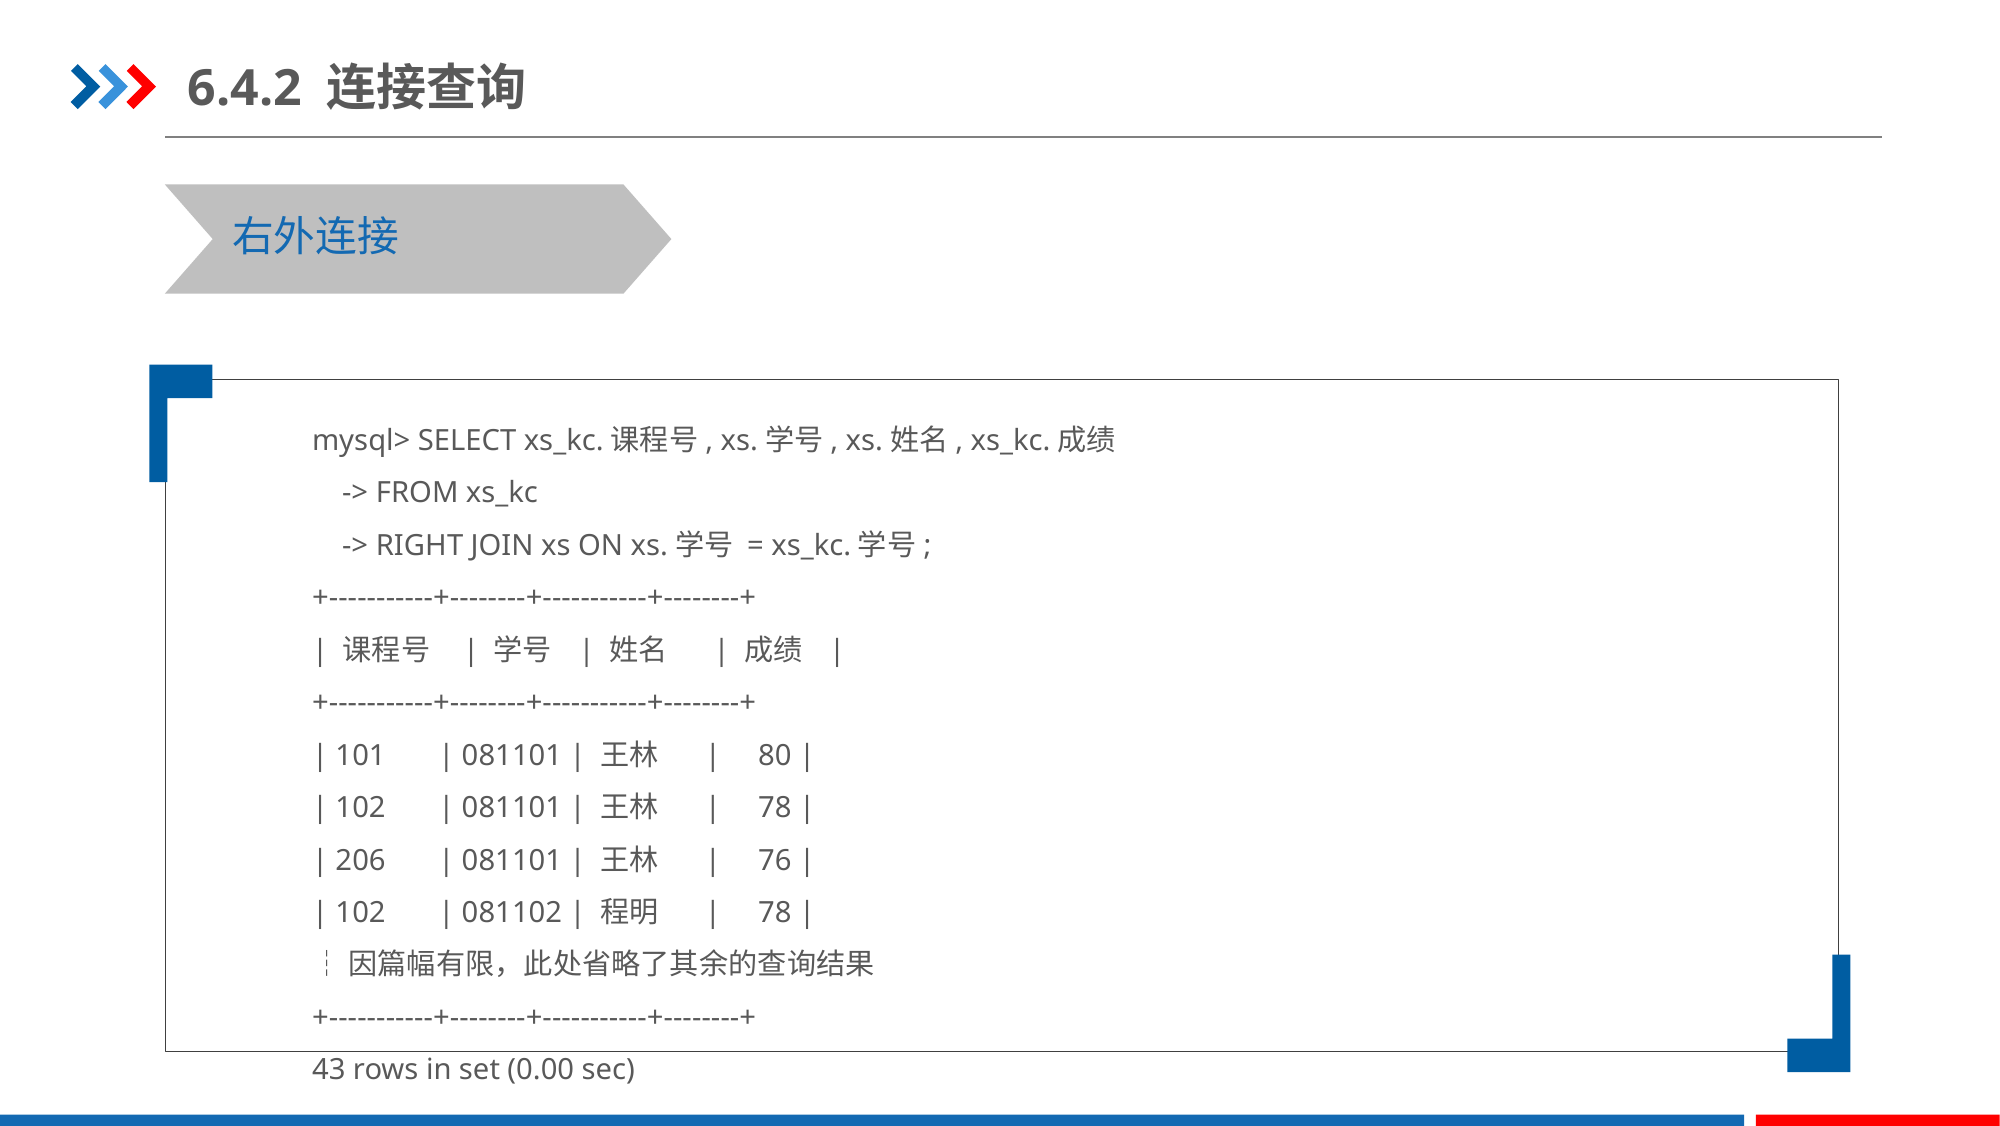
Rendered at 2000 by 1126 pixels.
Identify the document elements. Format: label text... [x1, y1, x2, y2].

text_box [164, 184, 672, 294]
text_box 右外连接 [217, 202, 414, 267]
text_box [163, 378, 1841, 1053]
text_box [147, 363, 215, 484]
text_box 6.4.2 连接查询 [187, 43, 827, 127]
text_box [1785, 953, 1852, 1074]
